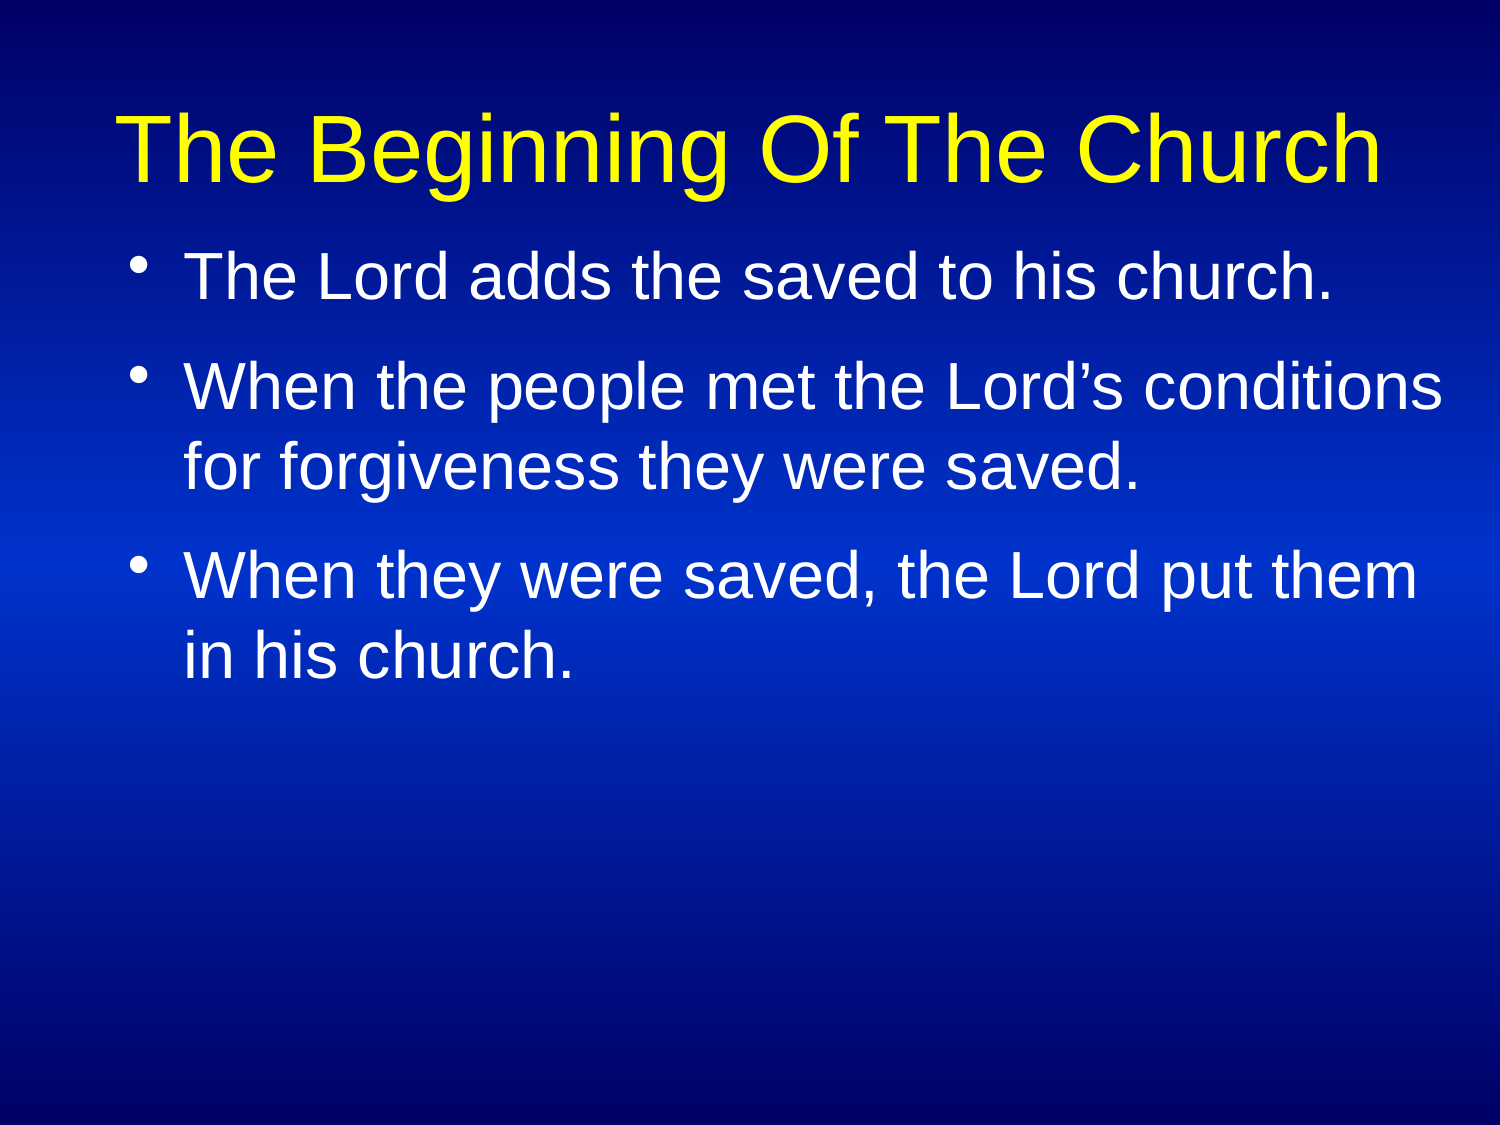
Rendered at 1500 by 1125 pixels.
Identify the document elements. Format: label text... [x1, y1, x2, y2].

title The Beginning Of The Church [37, 50, 1463, 238]
list The Lord adds the saved to his church. When the people met the Lord’s conditions for forgiveness they were saved. When they were saved, the Lord put them in his church. [112, 224, 1463, 1125]
